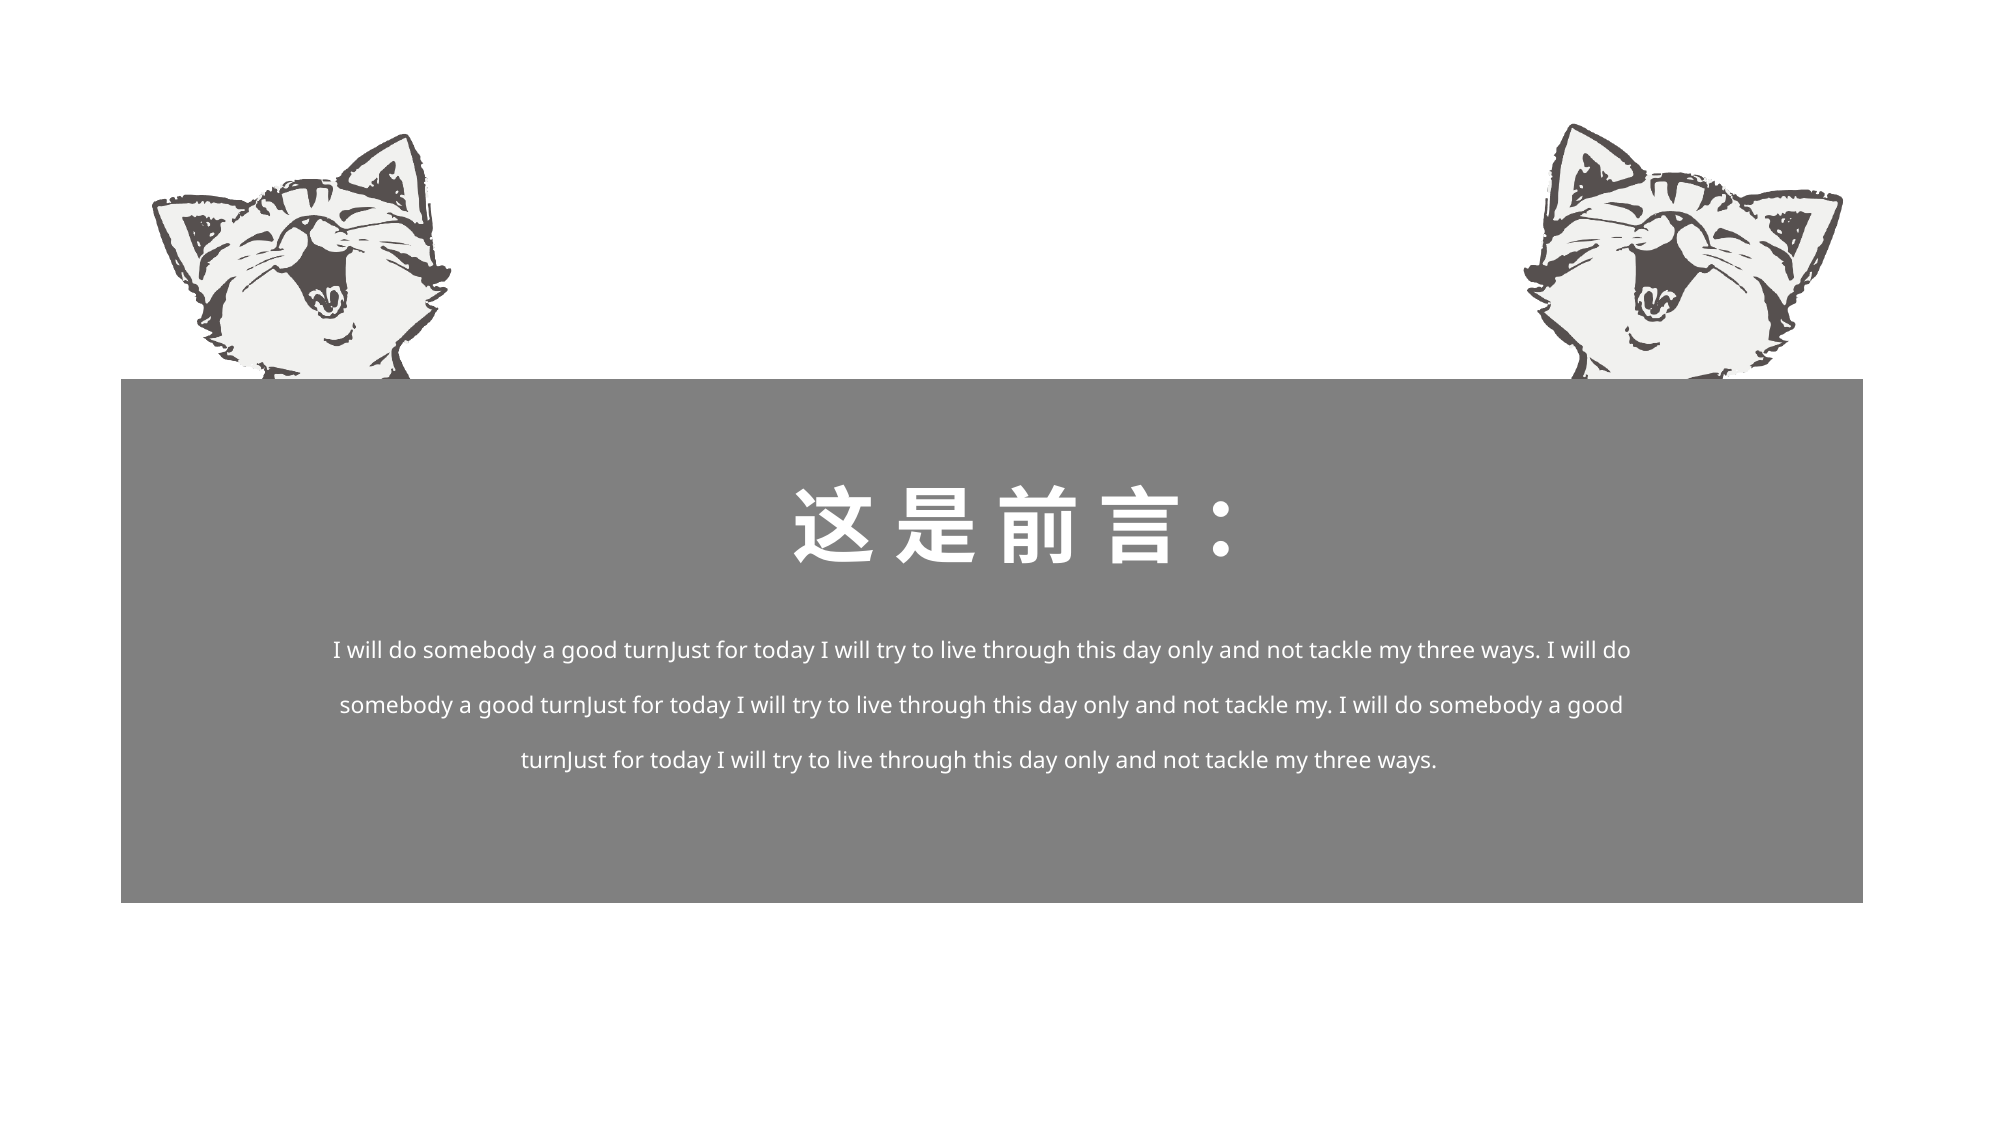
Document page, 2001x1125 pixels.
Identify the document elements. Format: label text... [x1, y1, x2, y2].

text_box I will do somebody a good turnJust for today I will try to live through this day only and not tackle my three ways. I will do somebody a good turnJust for today I will try to live through this day only and not tackle my. I will do somebody a good turnJust for today I will try to live through this day only and not tackle my three ways. [312, 600, 1654, 780]
text_box 这 是 前 言 ： [709, 465, 1367, 581]
picture [31, 69, 566, 618]
text_box [124, 618, 1861, 901]
picture [1399, 55, 1972, 642]
text_box [566, 382, 1399, 600]
